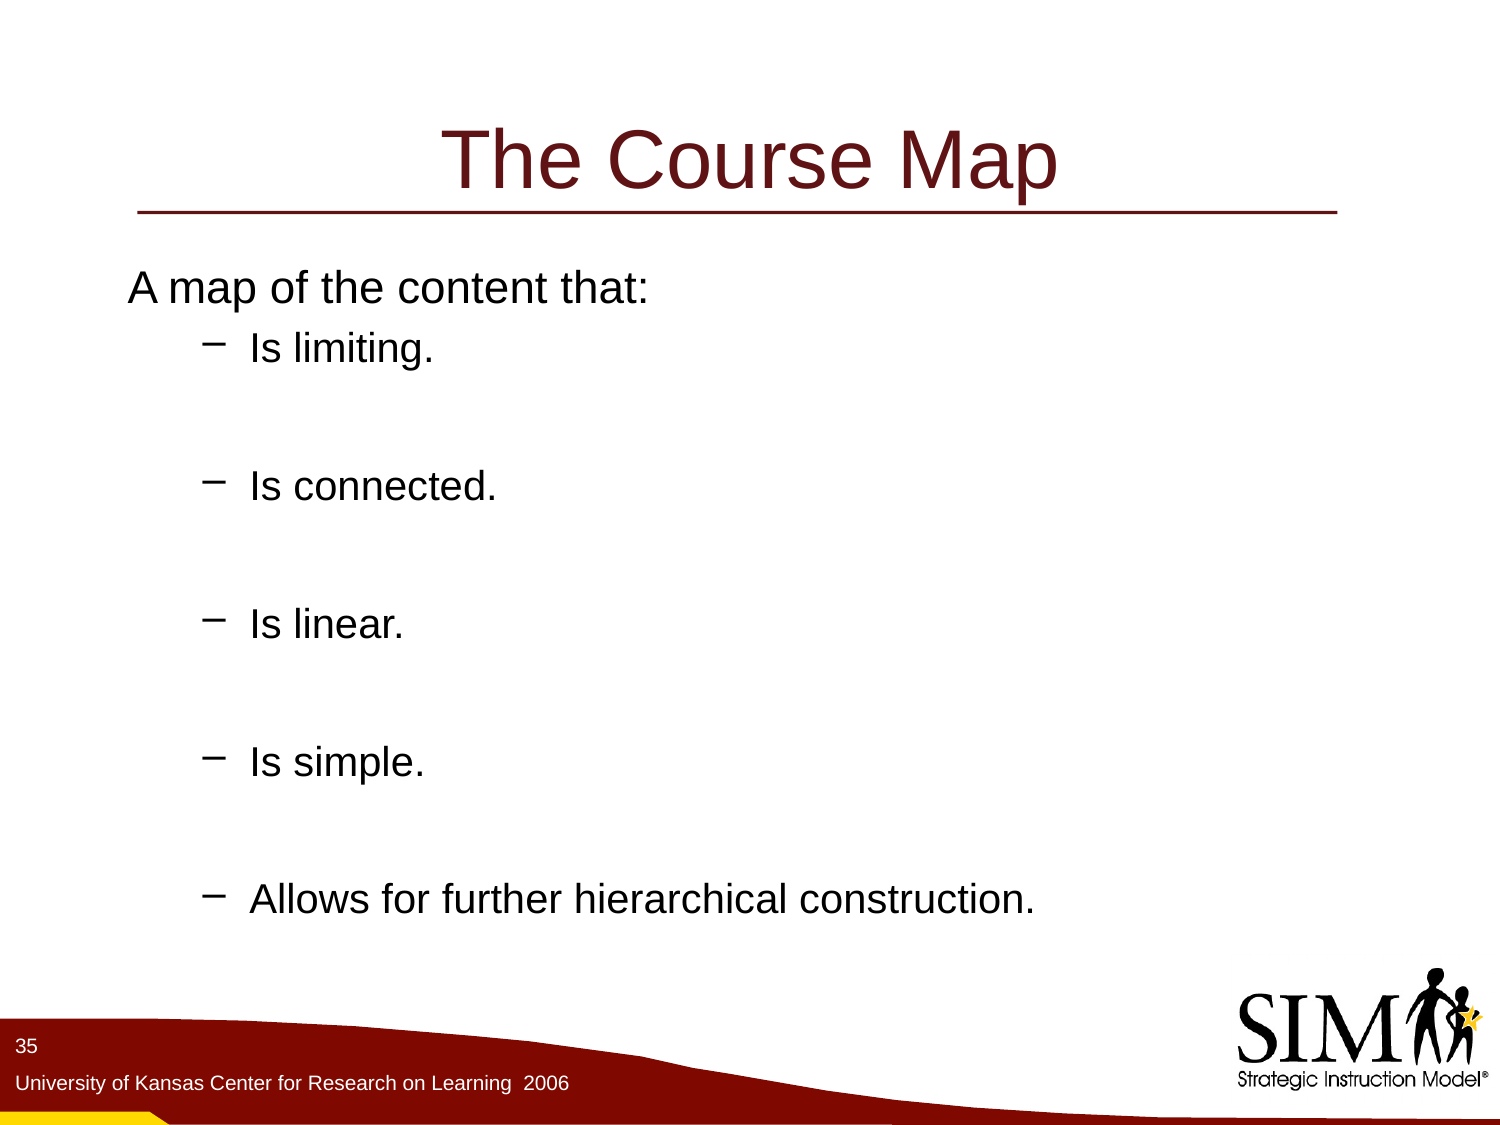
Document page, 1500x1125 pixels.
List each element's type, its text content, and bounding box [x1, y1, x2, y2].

footer University of Kansas Center for Research on Learning 2006 [0, 1062, 626, 1101]
title The Course Map [112, 74, 1388, 213]
list A map of the content that: Is limiting. Is connected. Is linear. Is simple. Allows for further hierarchical construction. [112, 249, 1388, 901]
picture [1231, 954, 1497, 1106]
slide_number 35 [0, 1024, 313, 1062]
